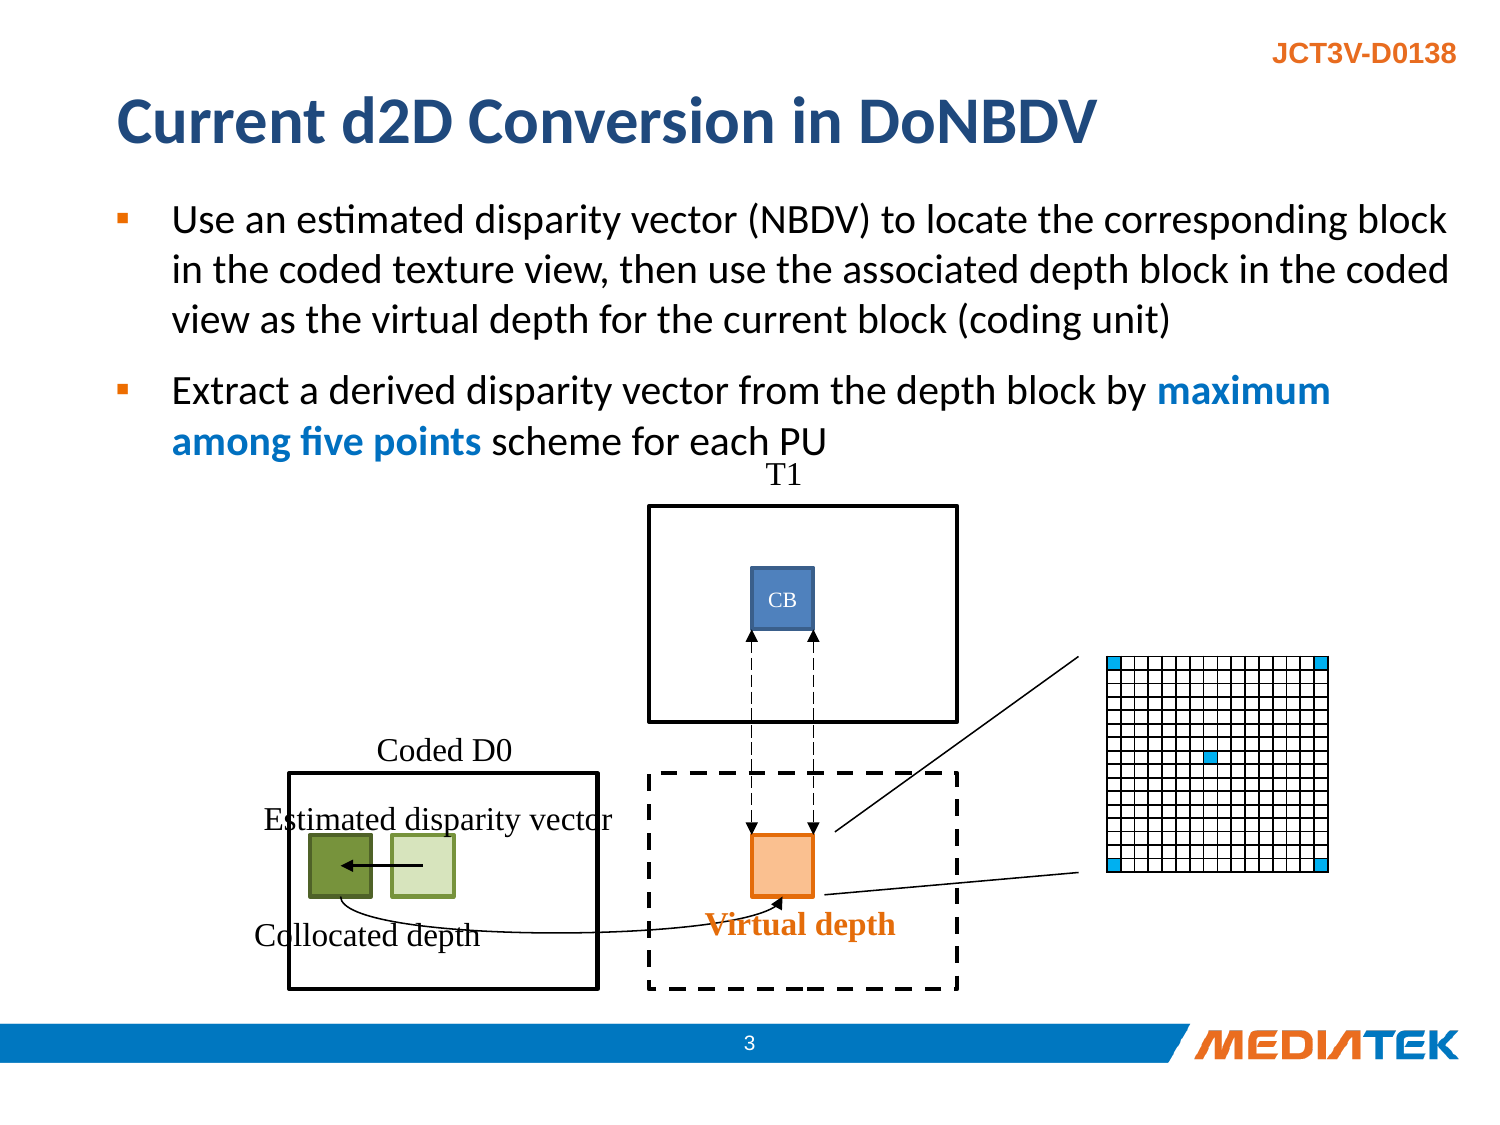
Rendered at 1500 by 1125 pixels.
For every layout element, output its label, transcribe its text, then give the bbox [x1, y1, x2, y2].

table_cell [1260, 698, 1272, 709]
table_cell [1177, 832, 1189, 844]
table_cell [1122, 725, 1134, 736]
table_cell [1274, 832, 1286, 844]
table_cell [1260, 684, 1272, 696]
table_cell [1301, 738, 1313, 750]
table_cell [1232, 725, 1244, 736]
table_cell [1122, 671, 1134, 683]
table_cell [1122, 859, 1134, 871]
table_cell [1149, 684, 1161, 696]
table_header [1232, 657, 1244, 669]
table_cell [1260, 846, 1272, 858]
table_header [1287, 657, 1299, 669]
list Use an estimated disparity vector (NBDV) to locate the corresponding block in the coded texture view, then use the associated depth block in the coded view as the virtual depth for the current block (coding unit) Extract a derived disparity vector from the depth block by maximum among five points scheme for each PU [100, 184, 1472, 935]
table_cell [1287, 846, 1299, 858]
table_cell [1191, 779, 1203, 790]
table_cell [1232, 752, 1244, 763]
table_cell [1108, 832, 1120, 844]
table_cell [1122, 819, 1134, 831]
table_cell [1163, 765, 1175, 777]
table_cell [1218, 792, 1230, 804]
table_cell [1149, 765, 1161, 777]
table_cell [1108, 671, 1120, 683]
table_cell [1274, 684, 1286, 696]
table_cell [1232, 859, 1244, 871]
table_cell [1177, 765, 1189, 777]
table_cell [1315, 752, 1327, 763]
table_cell [1218, 684, 1230, 696]
table_cell [1108, 738, 1120, 750]
table_cell [1204, 846, 1217, 858]
table_cell [1218, 725, 1230, 736]
table_header [1191, 657, 1203, 669]
table_cell [1315, 671, 1327, 683]
table_cell [1287, 792, 1299, 804]
table_cell [1301, 806, 1313, 817]
table_cell [1191, 671, 1203, 683]
table_cell [1260, 792, 1272, 804]
table_cell [1301, 779, 1313, 790]
table_cell [1246, 752, 1258, 763]
table_cell [1163, 711, 1175, 723]
table_cell [1274, 698, 1286, 709]
picture [789, 1023, 1459, 1063]
table_cell [1163, 779, 1175, 790]
table_cell [1177, 698, 1189, 709]
table_cell [1301, 832, 1313, 844]
table_header [1122, 657, 1134, 669]
table_cell [1315, 819, 1327, 831]
table_cell [1246, 792, 1258, 804]
table_header [1135, 657, 1147, 669]
table_cell [1232, 698, 1244, 709]
table_cell [1246, 859, 1258, 871]
table_cell [1149, 859, 1161, 871]
table_cell [1149, 711, 1161, 723]
table_cell [1301, 765, 1313, 777]
table_cell [1177, 846, 1189, 858]
table_cell [1315, 859, 1327, 871]
table_cell [1149, 752, 1161, 763]
picture [0, 1023, 711, 1063]
table_cell [1122, 752, 1134, 763]
table_cell [1218, 806, 1230, 817]
table_cell [1135, 738, 1147, 750]
table_header [1149, 657, 1161, 669]
table_cell [1301, 698, 1313, 709]
table_cell [1232, 792, 1244, 804]
table_cell [1191, 819, 1203, 831]
table_cell [1274, 859, 1286, 871]
table_cell [1260, 725, 1272, 736]
table_cell [1163, 792, 1175, 804]
table_cell [1232, 779, 1244, 790]
table_cell [1287, 765, 1299, 777]
table_cell [1163, 698, 1175, 709]
table_cell [1122, 806, 1134, 817]
table_cell [1204, 859, 1217, 871]
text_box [237, 444, 1079, 990]
table_cell [1204, 806, 1217, 817]
table_cell [1260, 752, 1272, 763]
table_cell [1232, 832, 1244, 844]
table_cell [1260, 738, 1272, 750]
table_cell [1122, 846, 1134, 858]
table_cell [1177, 684, 1189, 696]
table_cell [1287, 684, 1299, 696]
table_cell [1204, 779, 1217, 790]
table_cell [1246, 819, 1258, 831]
table_cell [1204, 819, 1217, 831]
table_cell [1108, 819, 1120, 831]
table_cell [1218, 671, 1230, 683]
table_cell [1246, 725, 1258, 736]
table_cell [1274, 671, 1286, 683]
table_cell [1135, 711, 1147, 723]
table_cell [1246, 806, 1258, 817]
table_cell [1274, 806, 1286, 817]
table_cell [1204, 765, 1217, 777]
table_cell [1163, 859, 1175, 871]
table_cell [1315, 779, 1327, 790]
table_cell [1135, 806, 1147, 817]
table_cell [1108, 765, 1120, 777]
table_cell [1108, 698, 1120, 709]
table_cell [1108, 792, 1120, 804]
table_cell [1191, 806, 1203, 817]
table_cell [1191, 711, 1203, 723]
table_cell [1301, 671, 1313, 683]
table_cell [1163, 832, 1175, 844]
table_cell [1315, 832, 1327, 844]
table_cell [1246, 738, 1258, 750]
table_cell [1135, 792, 1147, 804]
table_cell [1149, 792, 1161, 804]
table_cell [1315, 684, 1327, 696]
table_header [1260, 657, 1272, 669]
table_cell [1108, 684, 1120, 696]
table_cell [1260, 779, 1272, 790]
table_cell [1149, 819, 1161, 831]
table_cell [1108, 806, 1120, 817]
table_cell [1108, 711, 1120, 723]
table_cell [1287, 752, 1299, 763]
table_cell [1260, 671, 1272, 683]
table_cell [1315, 846, 1327, 858]
table_cell [1204, 671, 1217, 683]
table_cell [1315, 725, 1327, 736]
table_cell [1177, 779, 1189, 790]
table_cell [1246, 765, 1258, 777]
table_cell [1135, 725, 1147, 736]
table_cell [1177, 806, 1189, 817]
table_cell [1274, 819, 1286, 831]
table_cell [1177, 859, 1189, 871]
table_cell [1191, 738, 1203, 750]
table_cell [1260, 711, 1272, 723]
table_cell [1204, 684, 1217, 696]
table_cell [1108, 779, 1120, 790]
table_header [1301, 657, 1313, 669]
table_cell [1149, 725, 1161, 736]
table_cell [1232, 671, 1244, 683]
table_cell [1204, 738, 1217, 750]
table_cell [1204, 698, 1217, 709]
table_cell [1149, 738, 1161, 750]
table_header [1274, 657, 1286, 669]
table_cell [1315, 711, 1327, 723]
table_cell [1315, 698, 1327, 709]
table_cell [1163, 806, 1175, 817]
table_cell [1135, 671, 1147, 683]
table_cell [1274, 711, 1286, 723]
table_cell [1218, 832, 1230, 844]
table_cell [1287, 779, 1299, 790]
table_cell [1218, 765, 1230, 777]
table_cell [1108, 846, 1120, 858]
table_cell [1122, 779, 1134, 790]
table_cell [1163, 738, 1175, 750]
table_cell [1218, 698, 1230, 709]
table_cell [1163, 684, 1175, 696]
table_cell [1163, 819, 1175, 831]
table_cell [1301, 684, 1313, 696]
table_cell [1232, 806, 1244, 817]
title Current d2D Conversion in DoNBDV [101, 62, 1425, 172]
table_cell [1135, 859, 1147, 871]
table_cell [1301, 846, 1313, 858]
table_cell [1122, 738, 1134, 750]
table_cell [1122, 792, 1134, 804]
table_cell [1149, 671, 1161, 683]
table_header [1108, 657, 1120, 669]
table_cell [1301, 819, 1313, 831]
table_header [1204, 657, 1217, 669]
table_cell [1108, 859, 1120, 871]
table_cell [1135, 752, 1147, 763]
table_cell [1315, 792, 1327, 804]
table_cell [1135, 819, 1147, 831]
table_cell [1163, 846, 1175, 858]
table_cell [1149, 806, 1161, 817]
table_cell [1315, 738, 1327, 750]
table_cell [1246, 698, 1258, 709]
table_cell [1260, 819, 1272, 831]
table_cell [1232, 738, 1244, 750]
table_cell [1301, 725, 1313, 736]
table_cell [1287, 738, 1299, 750]
table_cell [1108, 725, 1120, 736]
table_cell [1191, 725, 1203, 736]
table_cell [1177, 792, 1189, 804]
table_cell [1274, 779, 1286, 790]
table_cell [1163, 671, 1175, 683]
table_cell [1191, 832, 1203, 844]
table_cell [1122, 711, 1134, 723]
table_cell [1204, 711, 1217, 723]
table_cell [1274, 738, 1286, 750]
table_cell [1163, 752, 1175, 763]
table_cell [1246, 711, 1258, 723]
table_cell [1135, 698, 1147, 709]
table_header [1177, 657, 1189, 669]
table_cell [1287, 819, 1299, 831]
table_cell [1191, 698, 1203, 709]
table_cell [1149, 846, 1161, 858]
table_cell [1287, 711, 1299, 723]
table_cell [1260, 806, 1272, 817]
table_cell [1204, 752, 1217, 763]
table_cell [1301, 859, 1313, 871]
table_cell [1204, 725, 1217, 736]
table_cell [1287, 859, 1299, 871]
table_cell [1191, 792, 1203, 804]
table_cell [1191, 846, 1203, 858]
table_header [1246, 657, 1258, 669]
table_cell [1287, 725, 1299, 736]
table_cell [1177, 752, 1189, 763]
table_cell [1218, 819, 1230, 831]
table_cell [1260, 765, 1272, 777]
table_cell [1232, 765, 1244, 777]
table_cell [1301, 792, 1313, 804]
slide_number 2 [711, 1022, 789, 1090]
table_cell [1218, 738, 1230, 750]
table_cell [1274, 846, 1286, 858]
table_cell [1218, 846, 1230, 858]
table_cell [1149, 779, 1161, 790]
table_cell [1218, 752, 1230, 763]
table_cell [1274, 792, 1286, 804]
table_cell [1135, 765, 1147, 777]
table_cell [1232, 684, 1244, 696]
table_cell [1246, 832, 1258, 844]
table_cell [1177, 671, 1189, 683]
table_cell [1218, 711, 1230, 723]
table_cell [1135, 779, 1147, 790]
table_header [1163, 657, 1175, 669]
table_cell [1177, 819, 1189, 831]
table_cell [1232, 819, 1244, 831]
table_cell [1191, 859, 1203, 871]
table_cell [1163, 725, 1175, 736]
table_cell [1274, 752, 1286, 763]
table_cell [1204, 832, 1217, 844]
table_cell [1204, 792, 1217, 804]
table_cell [1177, 711, 1189, 723]
table_cell [1301, 711, 1313, 723]
table_cell [1177, 725, 1189, 736]
table_header [1218, 657, 1230, 669]
table_cell [1287, 698, 1299, 709]
table_cell [1122, 684, 1134, 696]
table_cell [1315, 765, 1327, 777]
table_cell [1177, 738, 1189, 750]
table_cell [1135, 846, 1147, 858]
table_cell [1246, 846, 1258, 858]
table_cell [1287, 806, 1299, 817]
table_cell [1191, 752, 1203, 763]
table_cell [1135, 832, 1147, 844]
table_cell [1246, 779, 1258, 790]
table_cell [1108, 752, 1120, 763]
table_cell [1135, 684, 1147, 696]
table_header [1315, 657, 1327, 669]
table_cell [1287, 832, 1299, 844]
table_cell [1122, 698, 1134, 709]
table_cell [1260, 832, 1272, 844]
table_cell [1122, 832, 1134, 844]
table_cell [1246, 684, 1258, 696]
table_cell [1149, 832, 1161, 844]
table_cell [1260, 859, 1272, 871]
table_cell [1218, 779, 1230, 790]
table_cell [1287, 671, 1299, 683]
table_cell [1274, 765, 1286, 777]
table_cell [1232, 846, 1244, 858]
table_cell [1274, 725, 1286, 736]
table_cell [1301, 752, 1313, 763]
table_cell [1232, 711, 1244, 723]
table_cell [1218, 859, 1230, 871]
table_cell [1246, 671, 1258, 683]
table_cell [1191, 765, 1203, 777]
table_cell [1122, 765, 1134, 777]
table_cell [1191, 684, 1203, 696]
table_cell [1315, 806, 1327, 817]
table_cell [1149, 698, 1161, 709]
